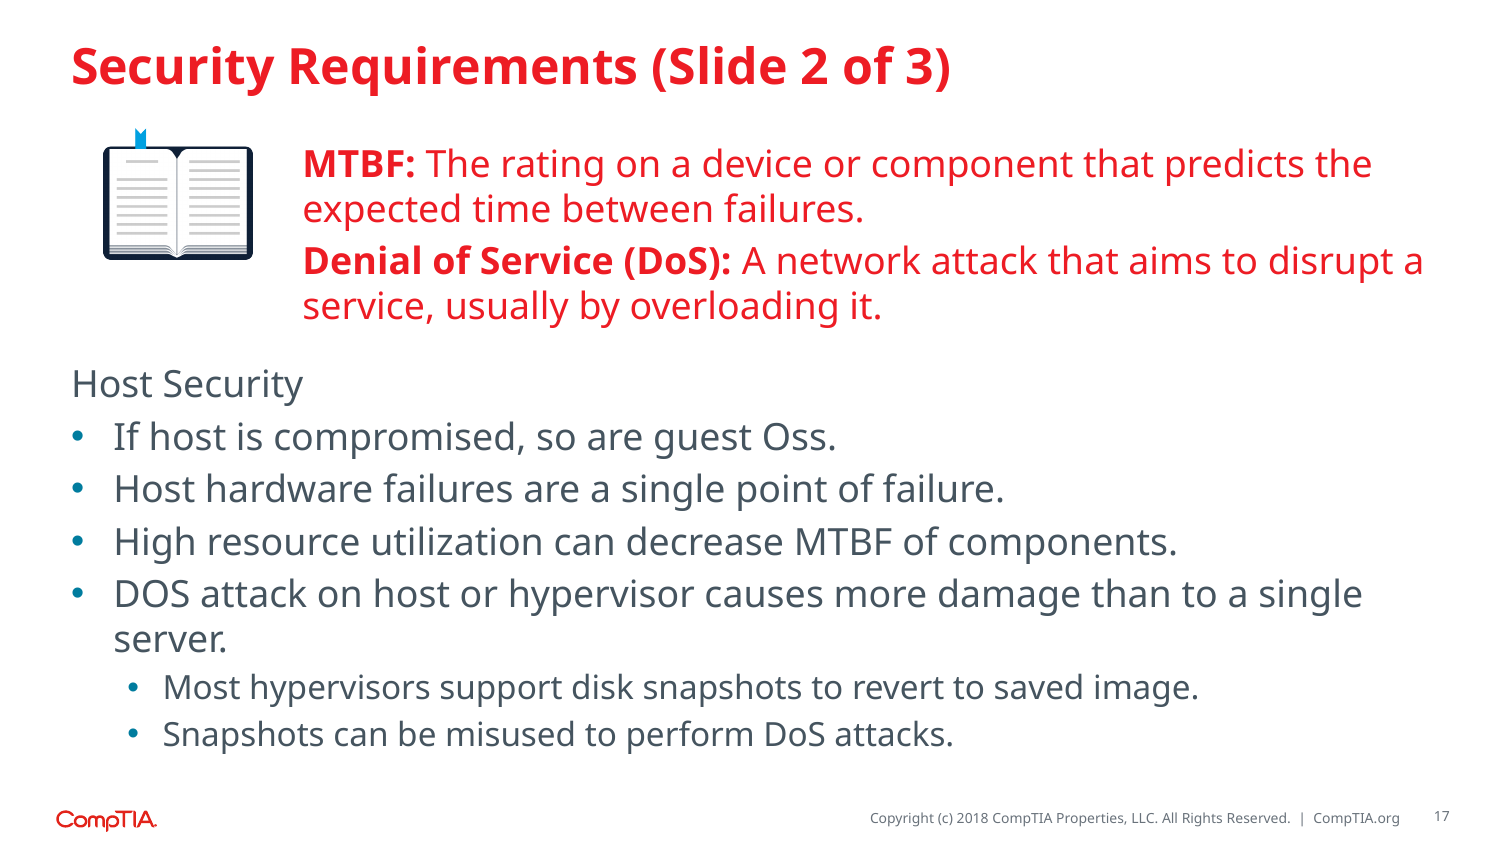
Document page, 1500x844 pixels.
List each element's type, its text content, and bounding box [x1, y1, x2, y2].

picture [103, 128, 253, 260]
list Host Security If host is compromised, so are guest Oss. Host hardware failures are a single point of failure. High resource utilization can decrease MTBF of components. DOS attack on host or hypervisor causes more damage than to a single server. Most hypervisors support disk snapshots to revert to saved image. Snapshots can be misused to perform DoS attacks. [56, 352, 1444, 779]
slide_number 17 [1407, 800, 1450, 835]
title Security Requirements (Slide 2 of 3) [56, 12, 1444, 117]
list MTBF: The rating on a device or component that predicts the expected time between failures. Denial of Service (DoS): A network attack that aims to disrupt a service, usually by overloading it. [287, 132, 1445, 226]
